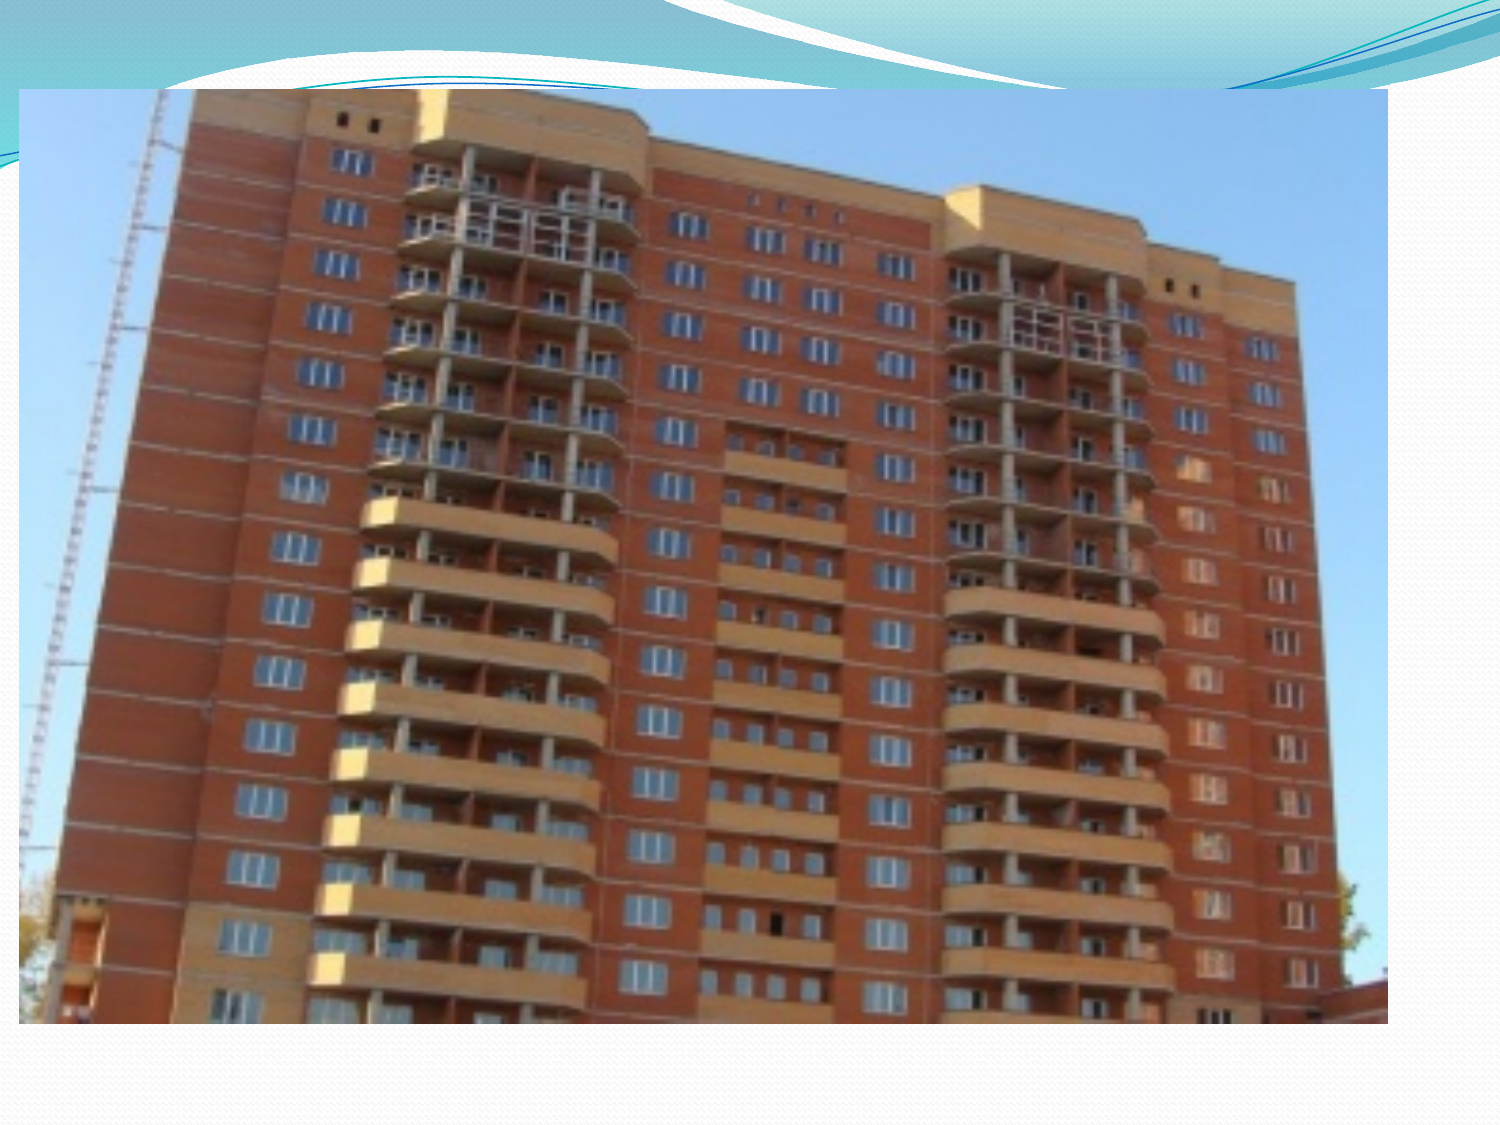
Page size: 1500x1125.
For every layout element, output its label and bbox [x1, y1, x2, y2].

list [19, 89, 1389, 1024]
